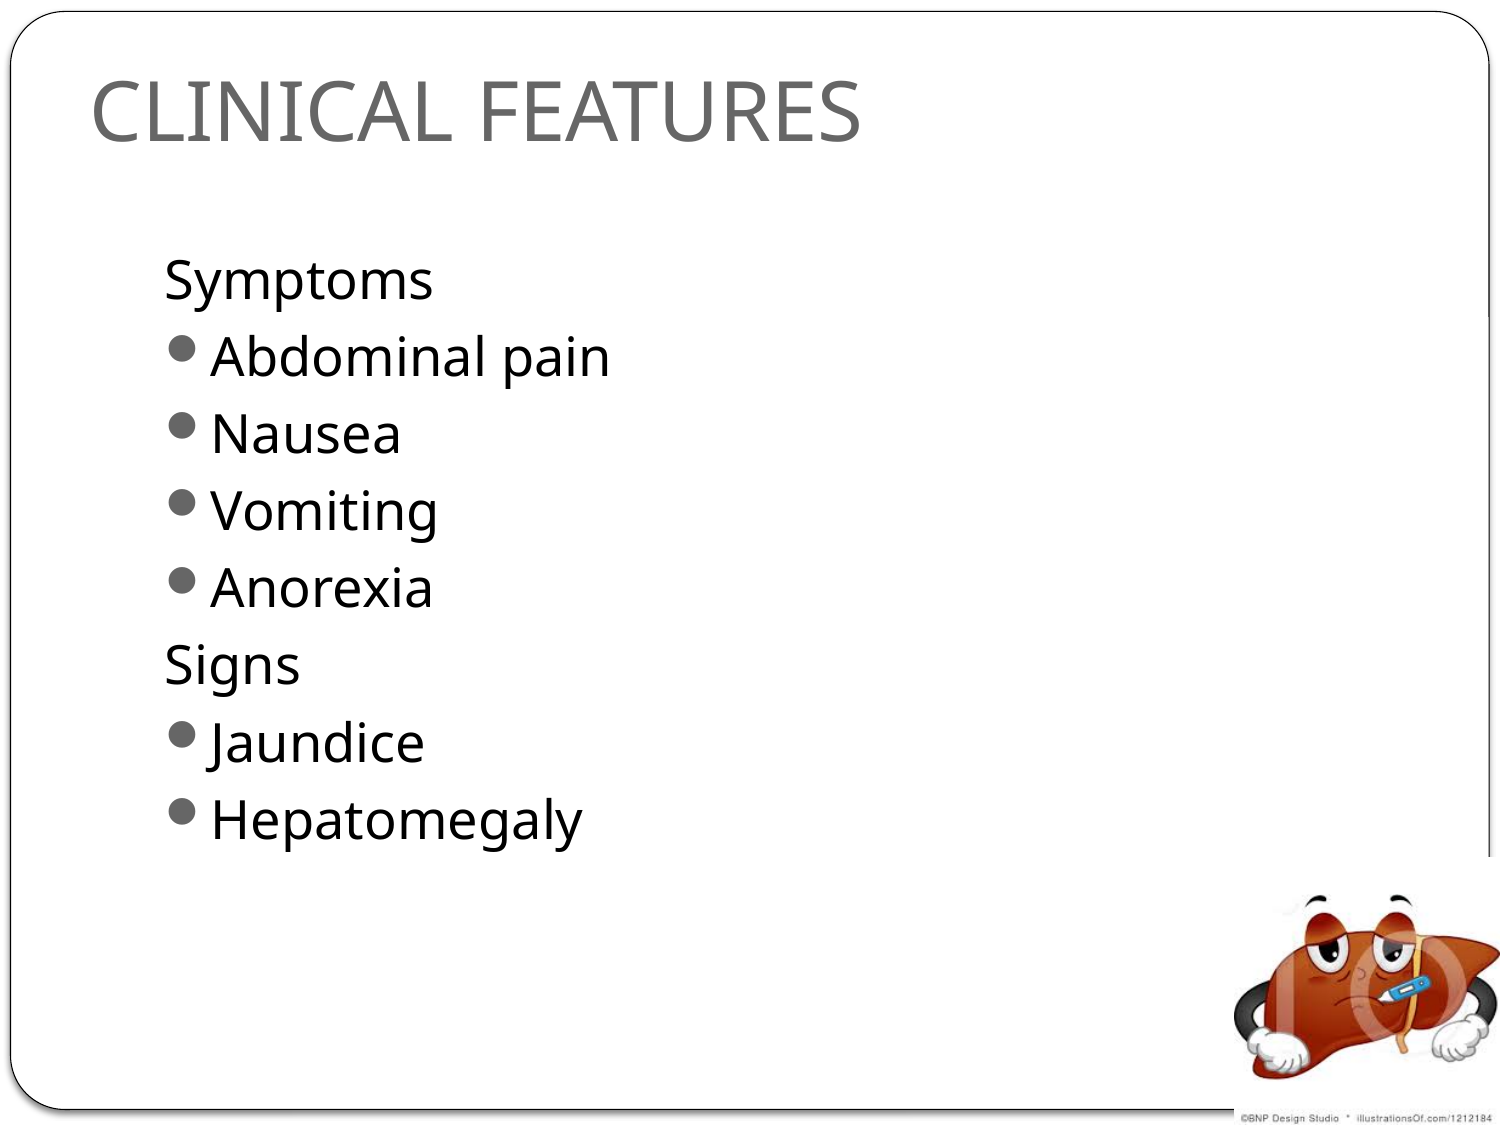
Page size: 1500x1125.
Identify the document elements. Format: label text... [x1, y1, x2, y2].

title CLINICAL FEATURES [75, 45, 1300, 173]
picture [1234, 857, 1500, 1125]
list Symptoms Abdominal pain Nausea Vomiting Anorexia Signs Jaundice Hepatomegaly [150, 237, 1425, 988]
